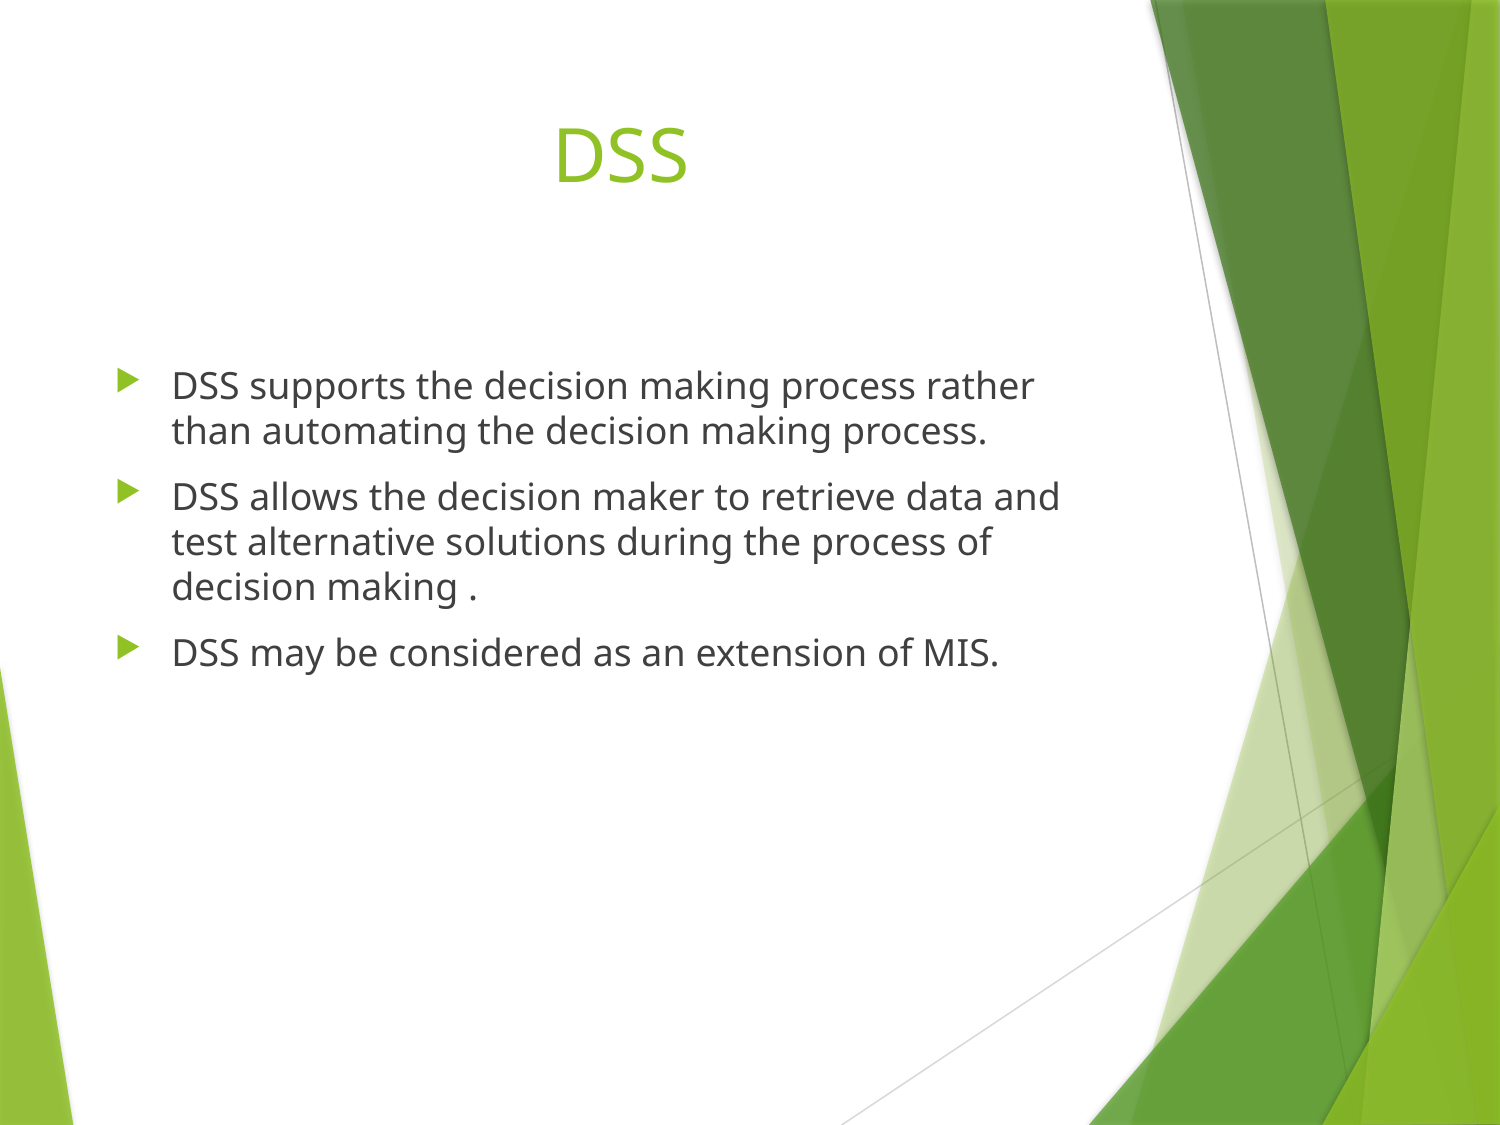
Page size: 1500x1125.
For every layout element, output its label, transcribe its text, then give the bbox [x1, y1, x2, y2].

list DSS supports the decision making process rather than automating the decision making process. DSS allows the decision maker to retrieve data and test alternative solutions during the process of decision making . DSS may be considered as an extension of MIS. [99, 354, 1142, 992]
title DSS [99, 99, 1142, 317]
